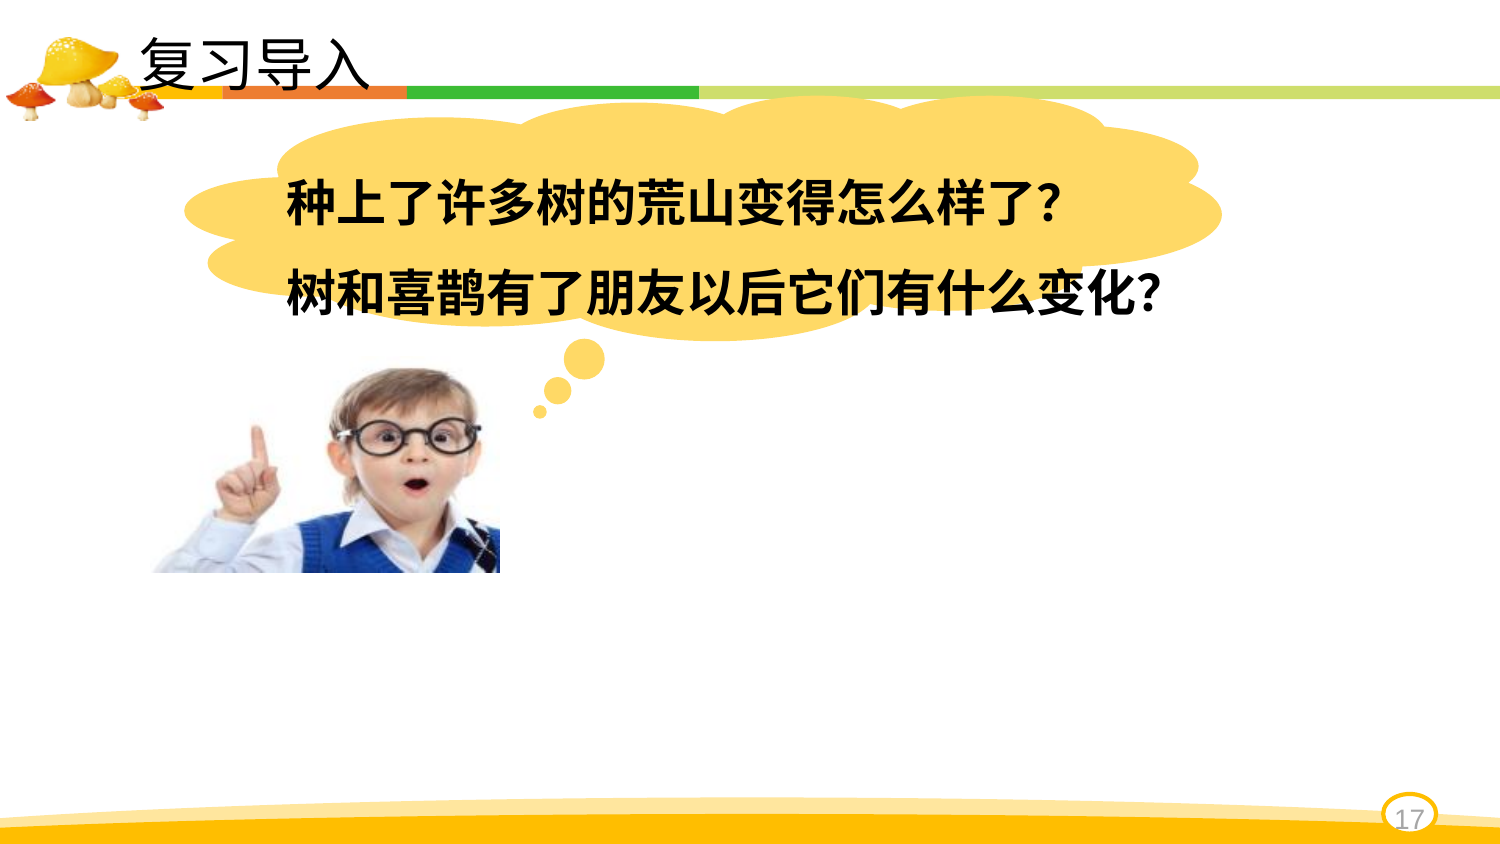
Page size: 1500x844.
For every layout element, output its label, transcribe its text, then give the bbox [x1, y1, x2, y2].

text_box 种上了许多树的荒山变得怎么样了？ 树和喜鹊有了朋友以后它们有什么变化？ [271, 133, 1216, 329]
text_box [607, 329, 823, 343]
text_box [532, 404, 548, 420]
text_box [1216, 199, 1223, 231]
picture [149, 356, 500, 573]
text_box [562, 337, 606, 381]
text_box 复习导入 [123, 21, 387, 106]
text_box [320, 94, 1151, 133]
picture [6, 37, 164, 121]
text_box [183, 176, 271, 295]
text_box [543, 376, 573, 406]
